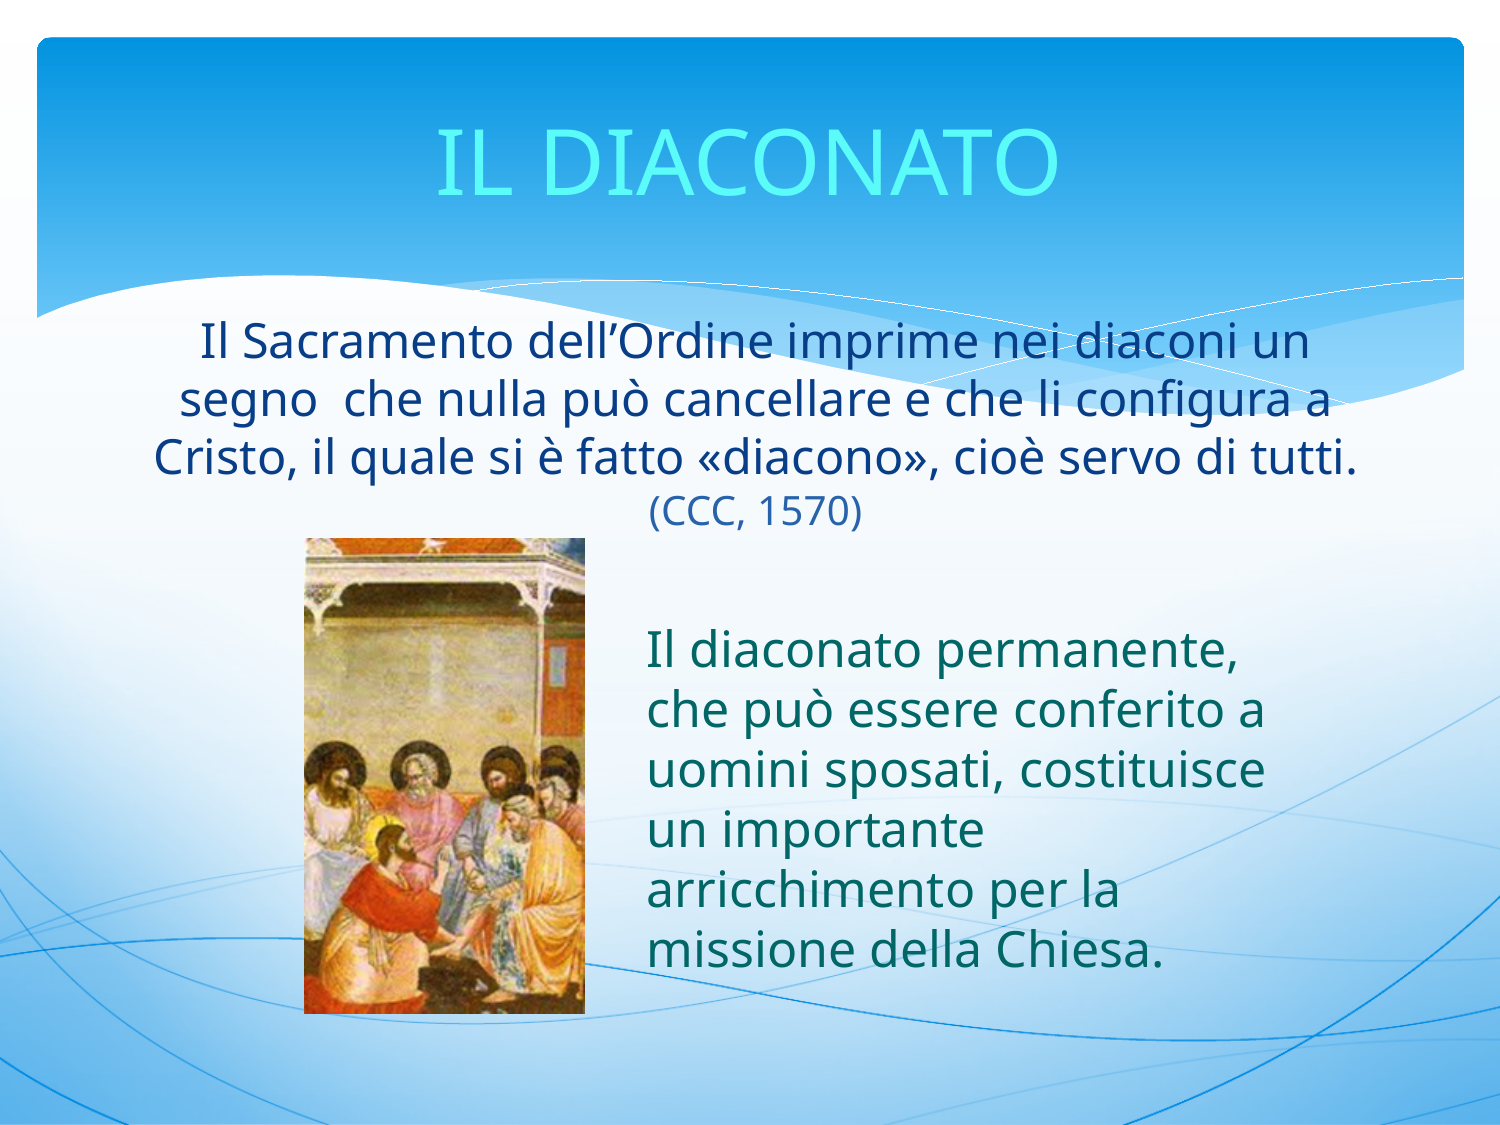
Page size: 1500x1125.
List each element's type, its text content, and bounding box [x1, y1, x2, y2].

list Il Sacramento dell’Ordine imprime nei diaconi un segno che nulla può cancellare e che li configura a Cristo, il quale si è fatto «diacono», cioè servo di tutti. (CCC, 1570) [123, 302, 1388, 545]
text_box Il diaconato permanente, che può essere conferito a uomini sposati, costituisce un importante arricchimento per la missione della Chiesa. [631, 610, 1306, 986]
picture [304, 538, 585, 1014]
title IL DIACONATO [75, 55, 1425, 261]
